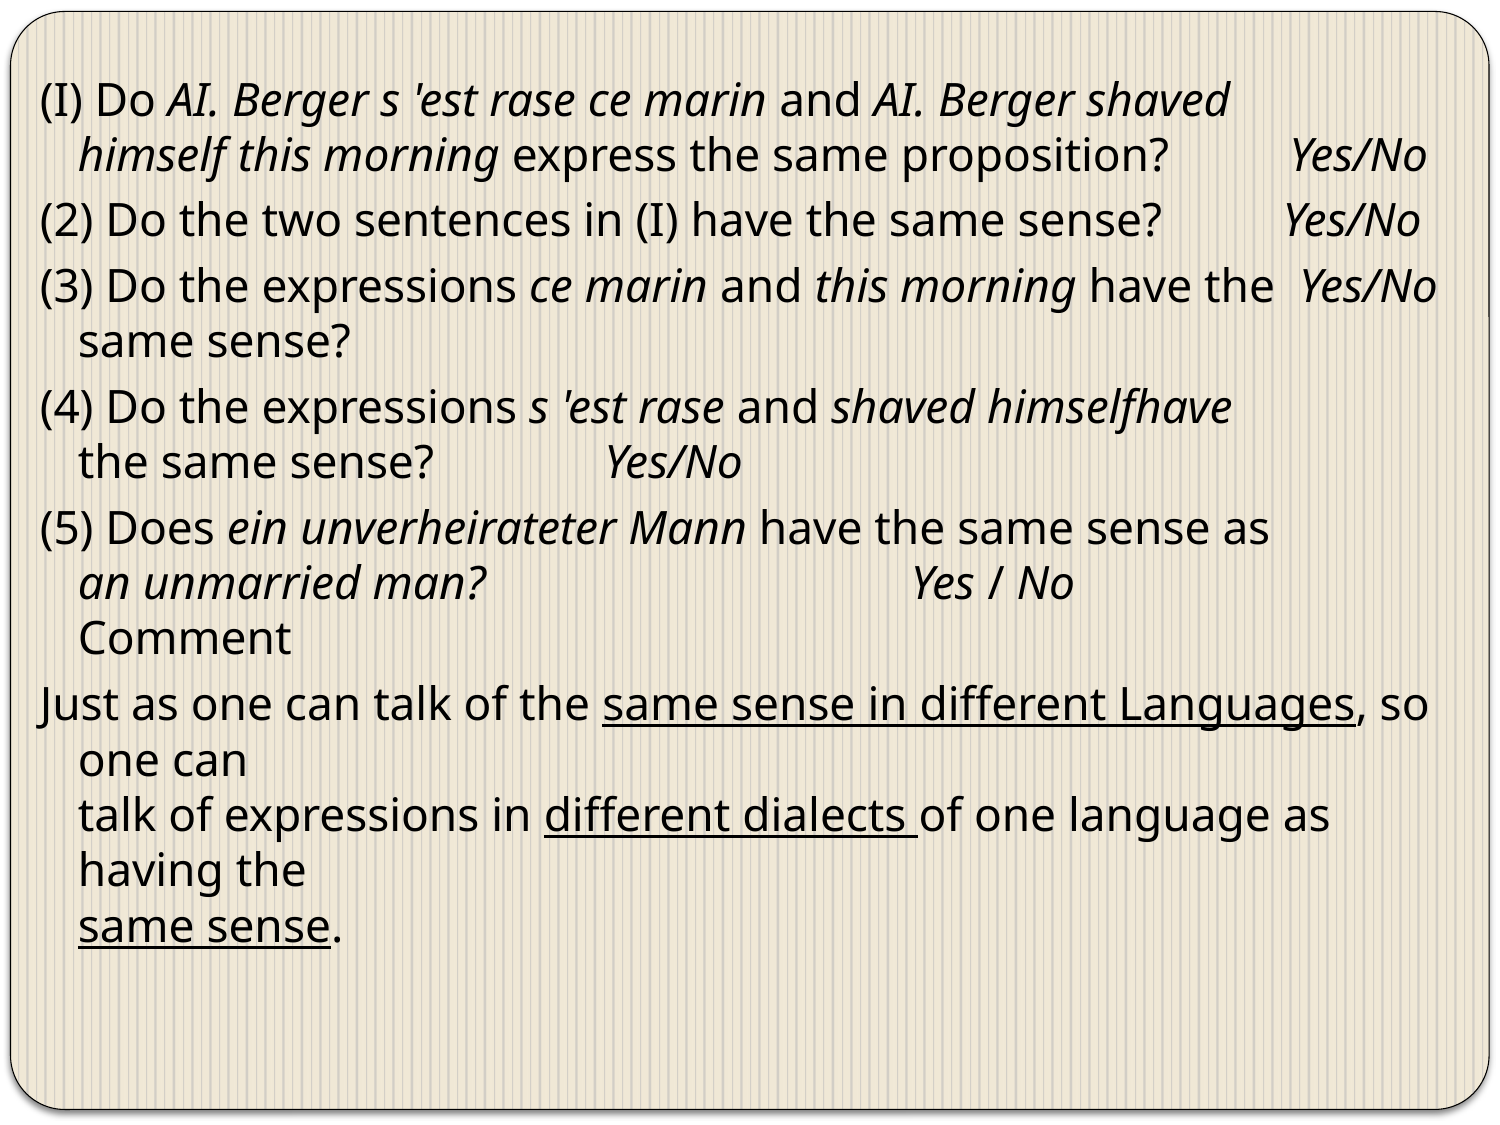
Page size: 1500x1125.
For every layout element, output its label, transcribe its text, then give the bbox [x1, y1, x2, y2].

list (I) Do AI. Berger s 'est rase ce marin and AI. Berger shaved himself this morning express the same proposition? Yes/No (2) Do the two sentences in (I) have the same sense? Yes/No (3) Do the expressions ce marin and this morning have the Yes/No same sense? (4) Do the expressions s 'est rase and shaved himselfhave the same sense? Yes/No (5) Does ein unverheirateter Mann have the same sense as an unmarried man? Yes / No Comment Just as one can talk of the same sense in different Languages, so one can talk of expressions in different dialects of one language as having the same sense. [24, 62, 1500, 1100]
